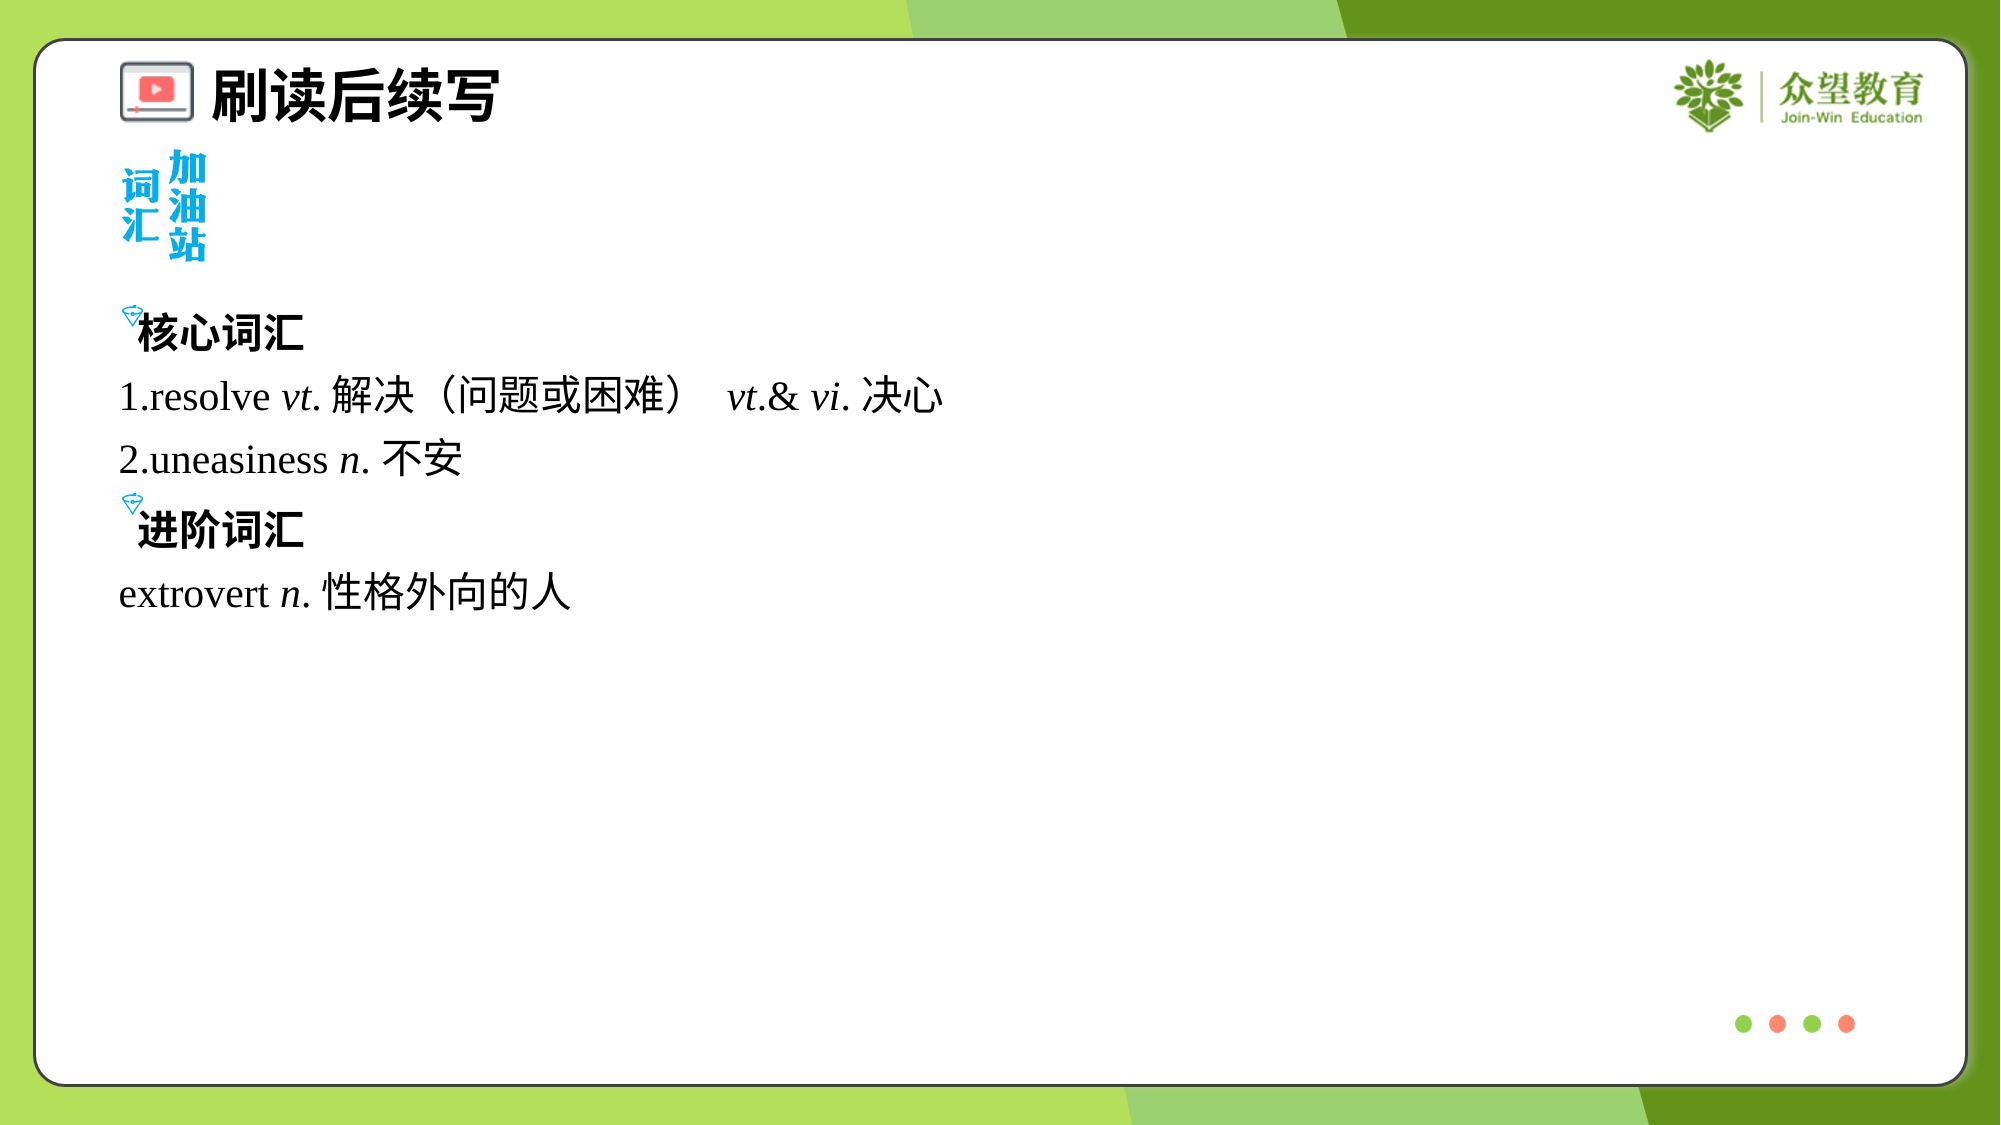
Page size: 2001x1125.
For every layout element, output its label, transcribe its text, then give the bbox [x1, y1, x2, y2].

text_box &1& 核心词汇 1.resolve vt.解决（问题或困难） vt.& vi.决心 2.uneasiness n.不安 &2& 进阶词汇 extrovert n.性格外向的人 [118, 284, 1882, 592]
picture [0, 0, 2000, 1125]
